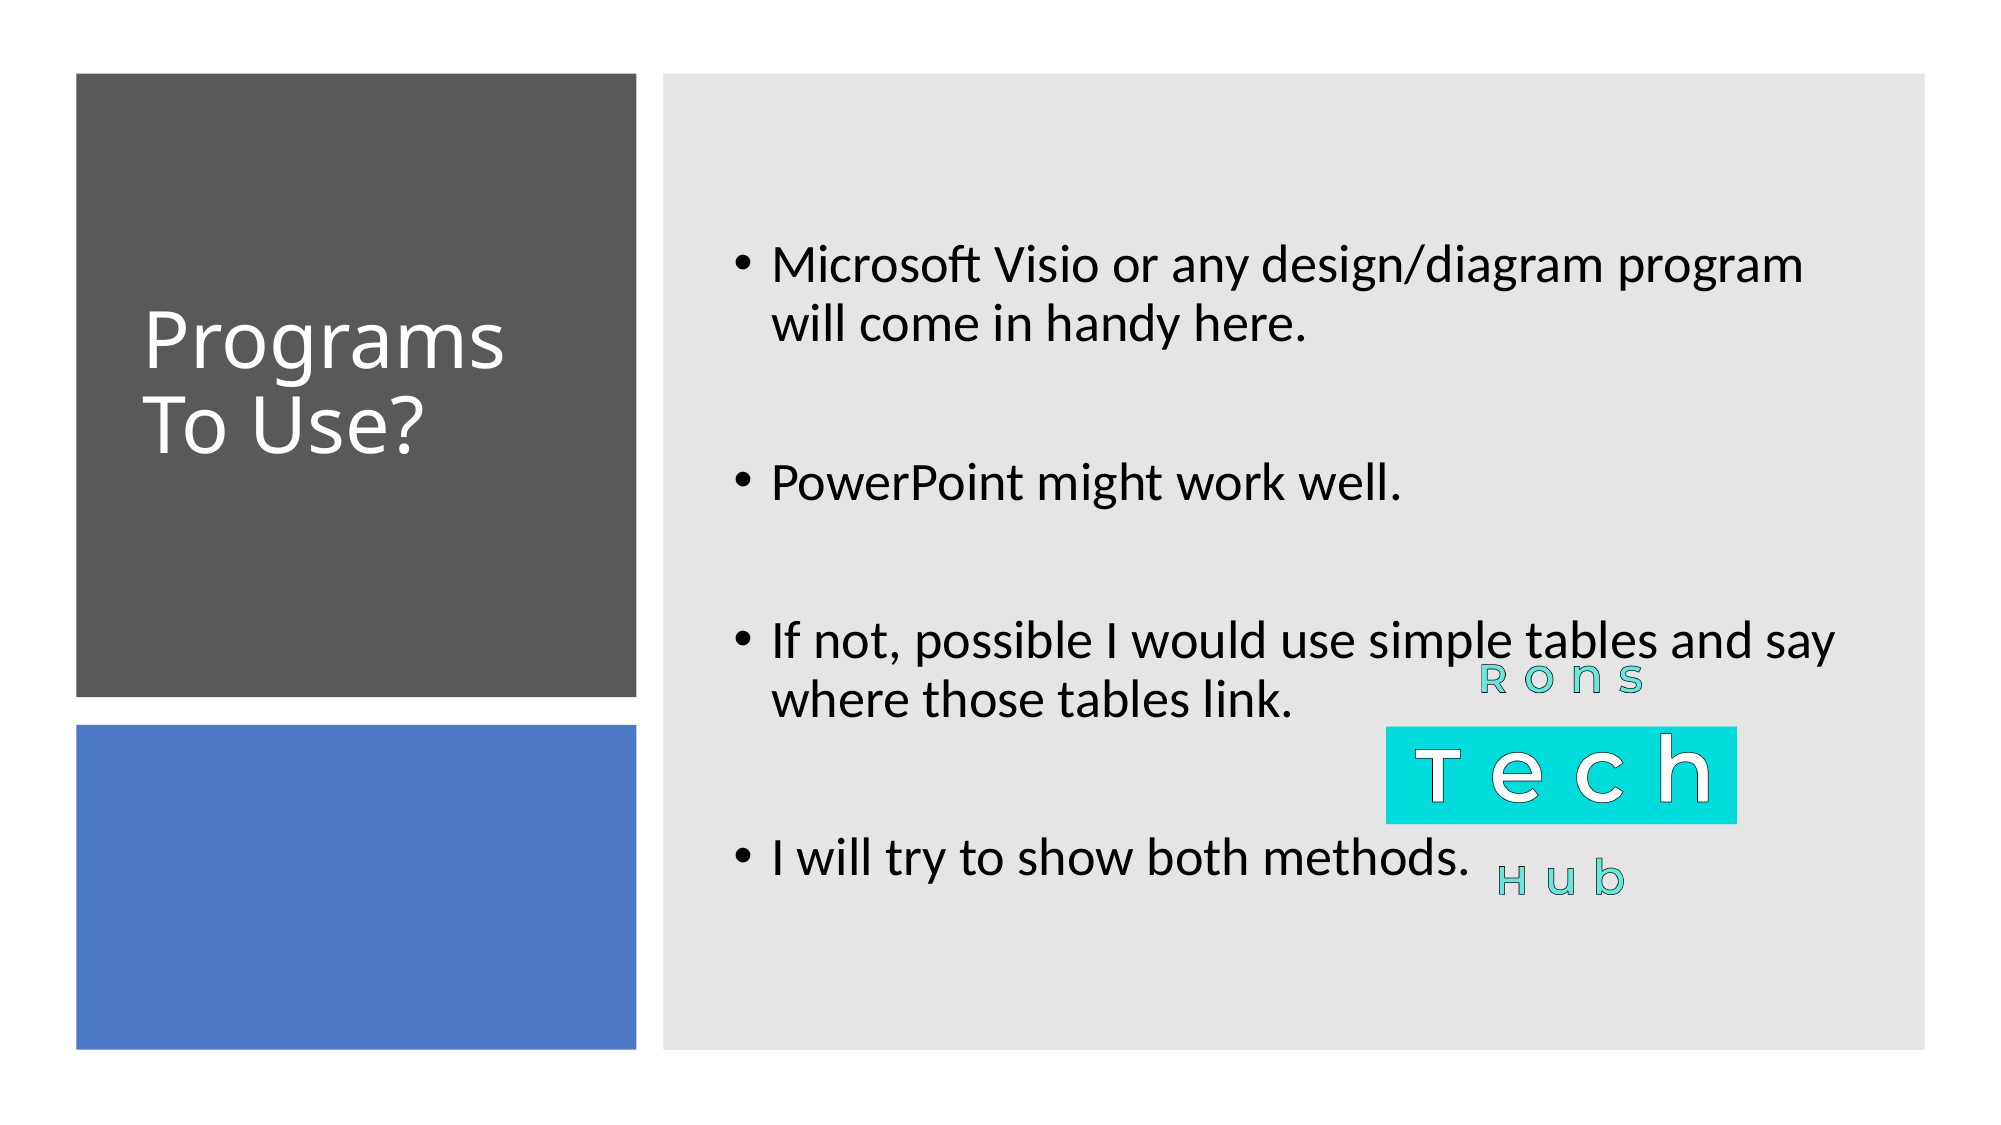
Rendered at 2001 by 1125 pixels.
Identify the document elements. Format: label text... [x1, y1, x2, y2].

title Programs To Use? [127, 120, 595, 652]
list Microsoft Visio or any design/diagram program will come in handy here. PowerPoint might work well. If not, possible I would use simple tables and say where those tables link. I will try to show both methods. [718, 112, 1873, 1011]
picture [1386, 596, 1737, 954]
text_box [75, 724, 637, 1051]
text_box [662, 72, 1926, 1051]
text_box [75, 72, 637, 698]
